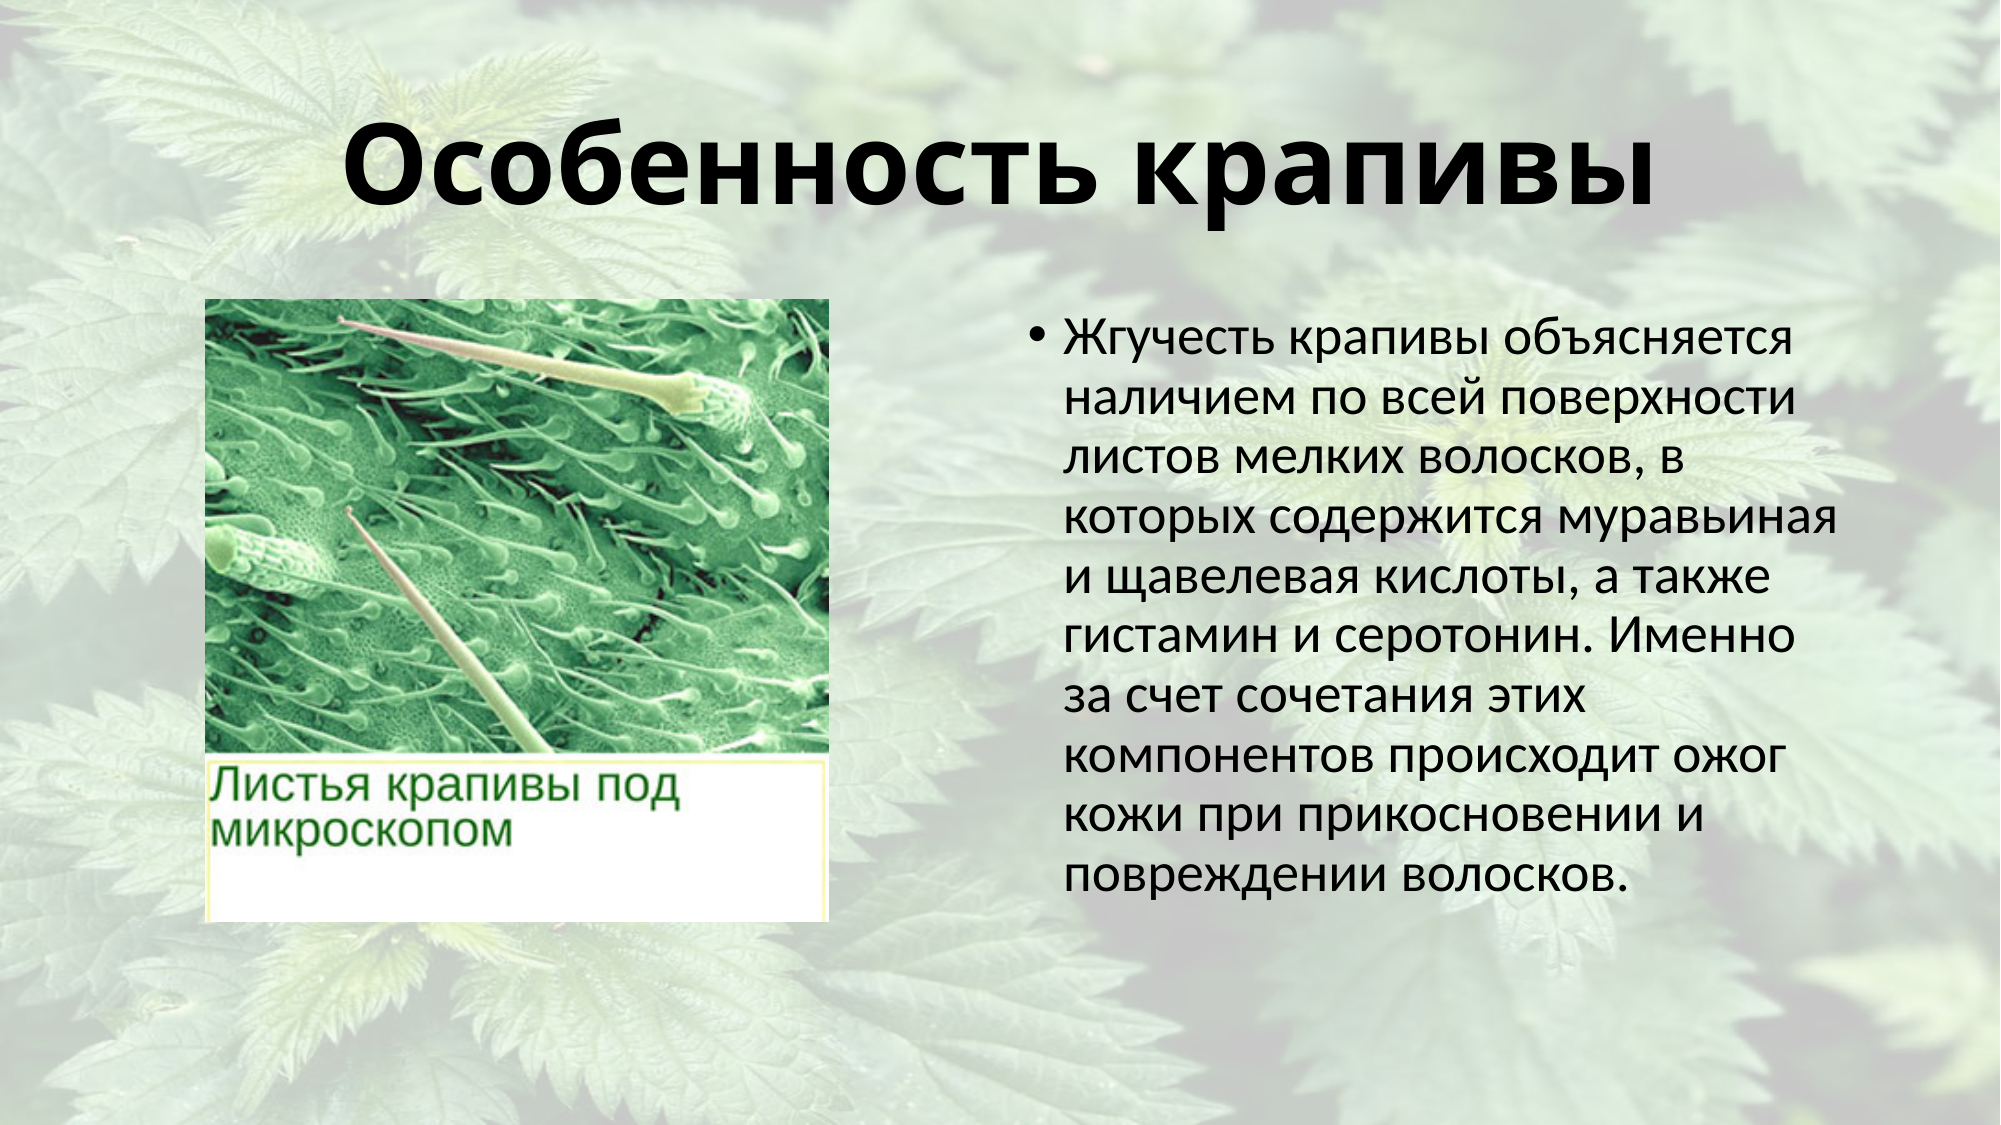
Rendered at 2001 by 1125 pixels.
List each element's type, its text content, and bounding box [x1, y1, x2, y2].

list Жгучесть крапивы объясняется наличием по всей поверхности листов мелких волосков, в которых содержится муравьиная и щавелевая кислоты, а также гистамин и серотонин. Именно за счет сочетания этих компонентов происходит ожог кожи при прикосновении и повреждении волосков. [1012, 299, 1863, 1014]
title Особенность крапивы [137, 59, 1863, 278]
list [205, 299, 829, 922]
